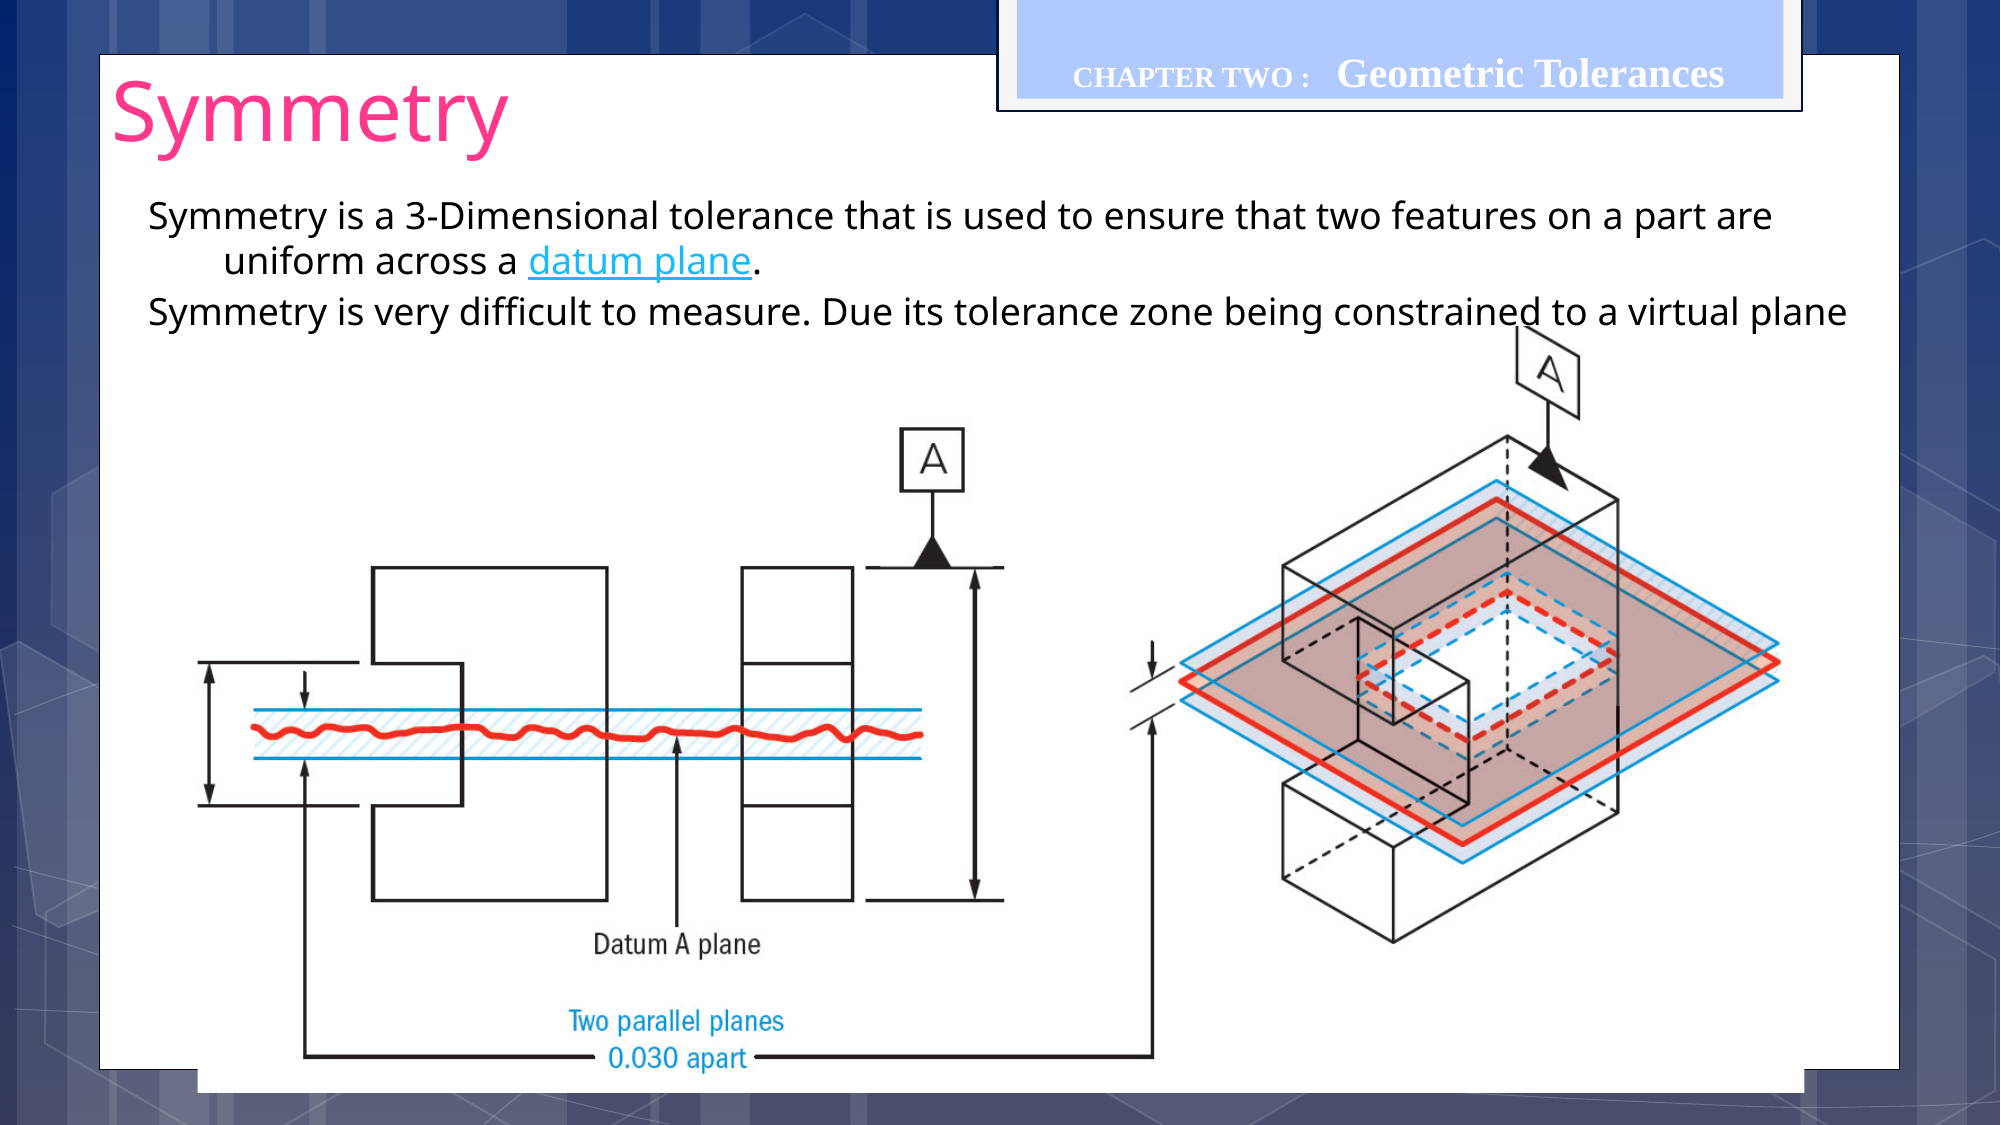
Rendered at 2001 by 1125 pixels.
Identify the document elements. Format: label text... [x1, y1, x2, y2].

text_box Symmetry is a 3-Dimensional tolerance that is used to ensure that two features on a part are uniform across a datum plane. Symmetry is very difficult to measure. Due its tolerance zone being constrained to a virtual plane [133, 184, 1869, 341]
title Symmetry [96, 0, 1634, 166]
picture [197, 326, 1805, 1093]
text_box CHAPTER TWO : Geometric Tolerances [940, 0, 1858, 110]
